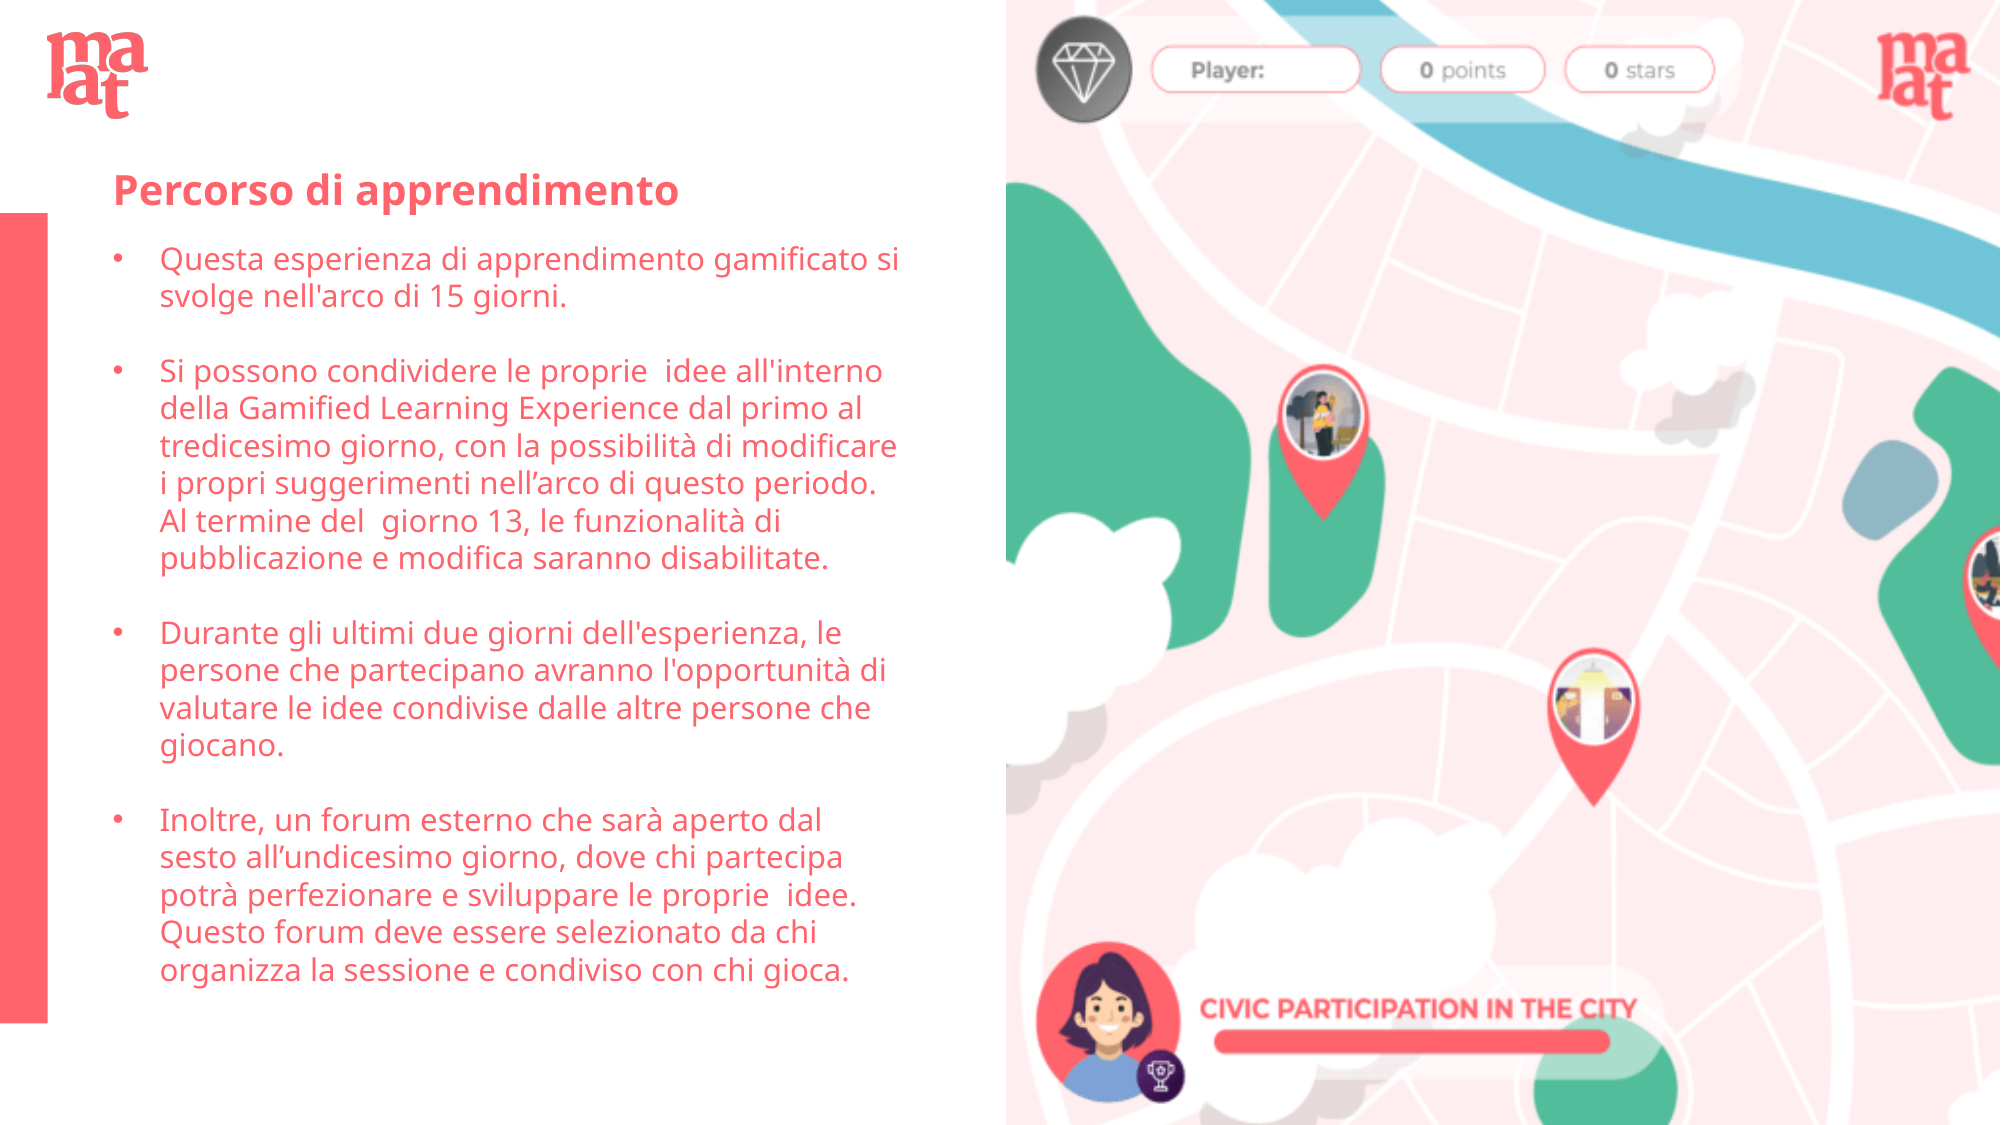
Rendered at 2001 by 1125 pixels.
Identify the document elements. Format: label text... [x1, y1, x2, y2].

text_box Percorso di apprendimento Questa esperienza di apprendimento gamificato si svolge nell'arco di 15 giorni. Si possono condividere le proprie idee all'interno della Gamified Learning Experience dal primo al tredicesimo giorno, con la possibilità di modificare i propri suggerimenti nell’arco di questo periodo. Al termine del giorno 13, le funzionalità di pubblicazione e modifica saranno disabilitate. Durante gli ultimi due giorni dell'esperienza, le persone che partecipano avranno l'opportunità di valutare le idee condivise dalle altre persone che giocano. Inoltre, un forum esterno che sarà aperto dal sesto all’undicesimo giorno, dove chi partecipa potrà perfezionare e sviluppare le proprie idee. Questo forum deve essere selezionato da chi organizza la sessione e condiviso con chi gioca. [97, 156, 922, 995]
picture [1005, 0, 2000, 1125]
text_box [0, 213, 48, 1024]
picture [47, 32, 148, 119]
